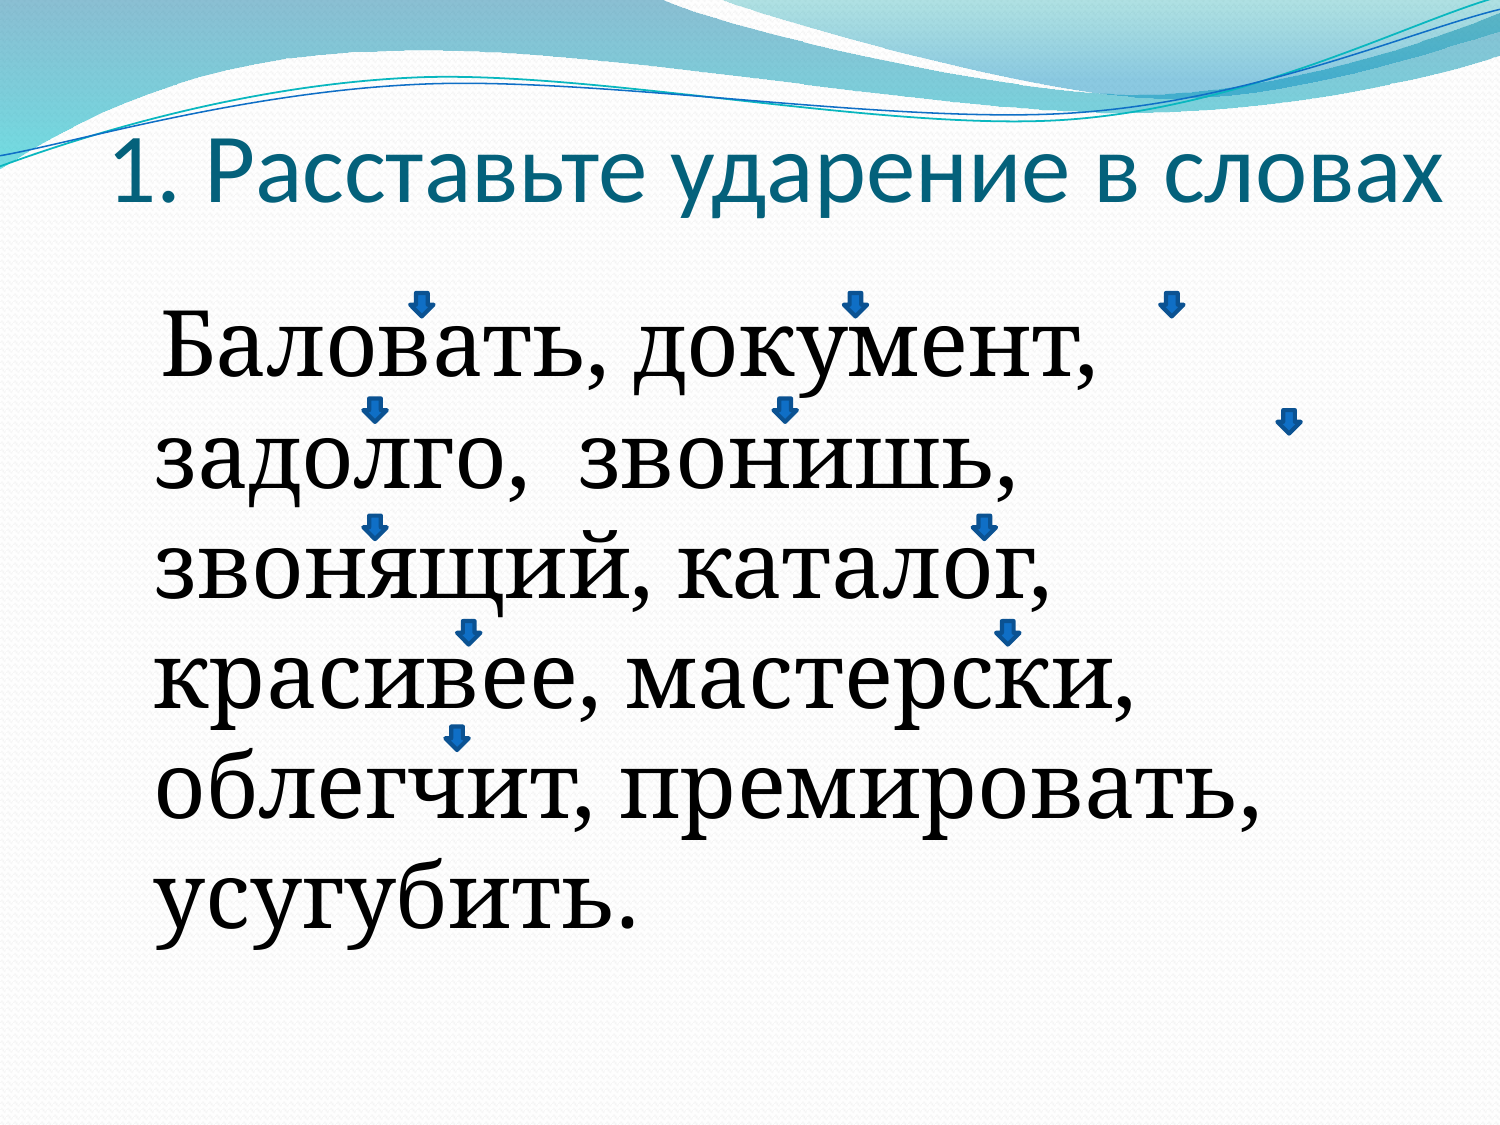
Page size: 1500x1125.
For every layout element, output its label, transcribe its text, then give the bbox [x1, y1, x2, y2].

text_box [1275, 408, 1303, 436]
text_box [408, 290, 436, 319]
text_box [771, 396, 799, 424]
text_box [361, 513, 389, 542]
list Баловать, документ, задолго, звонишь, звонящий, каталог, красивее, мастерски, облегчит, премировать, усугубить. [93, 269, 1437, 957]
text_box [994, 618, 1022, 647]
text_box [970, 513, 999, 542]
text_box [1158, 290, 1186, 319]
text_box [455, 618, 483, 647]
title 1. Расставьте ударение в словах [105, 93, 1448, 223]
text_box [361, 396, 389, 424]
text_box [443, 724, 471, 753]
text_box [841, 290, 870, 319]
